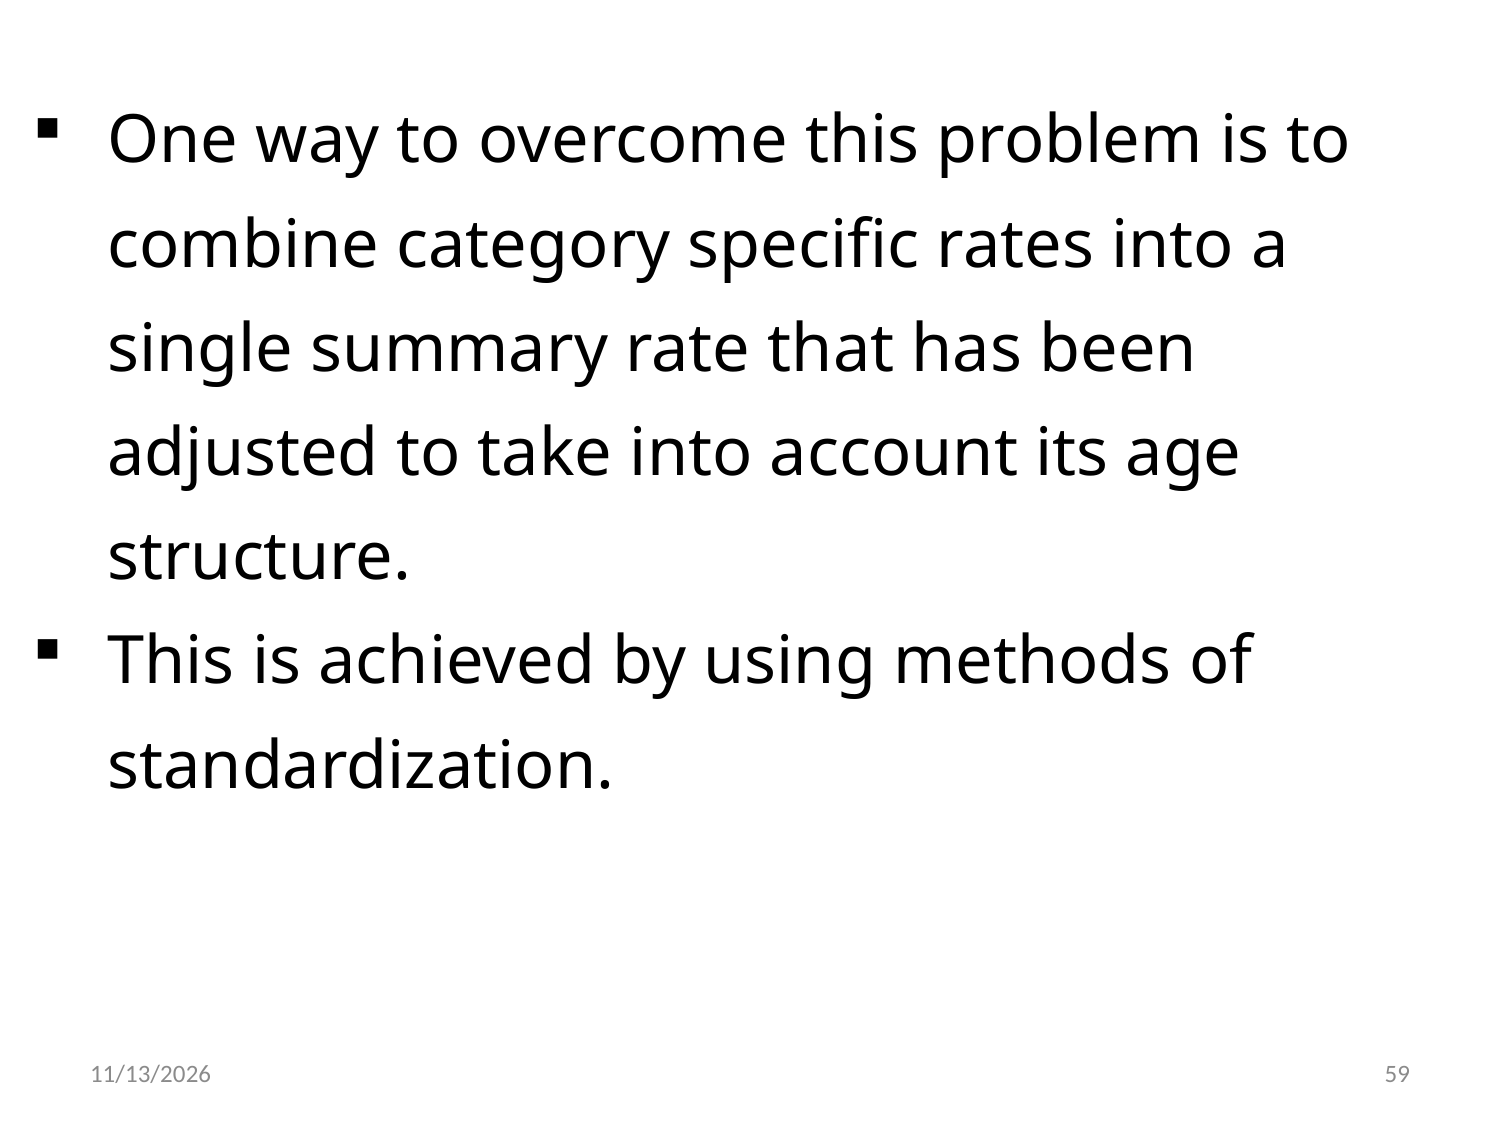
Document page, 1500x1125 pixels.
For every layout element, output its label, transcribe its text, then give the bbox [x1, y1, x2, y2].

slide_number 59 [1074, 1042, 1425, 1103]
text_box One way to overcome this problem is to combine category specific rates into a single summary rate that has been adjusted to take into account its age structure. This is achieved by using methods of standardization. [17, 64, 1500, 809]
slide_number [75, 1042, 425, 1103]
